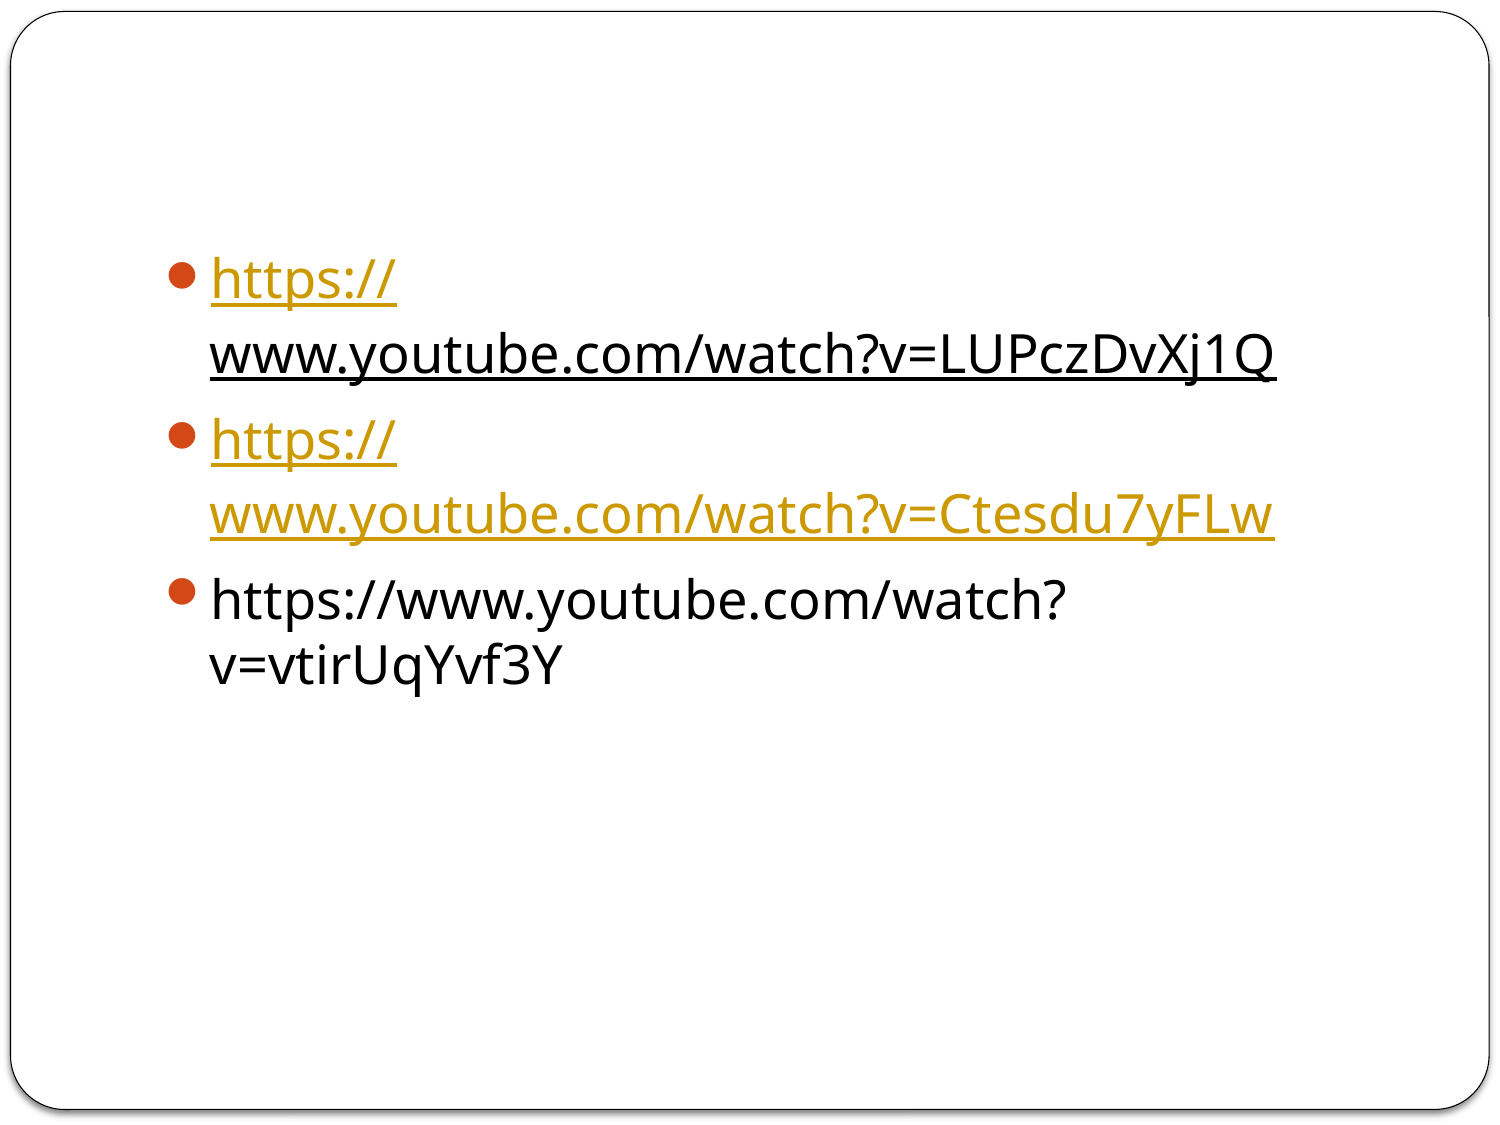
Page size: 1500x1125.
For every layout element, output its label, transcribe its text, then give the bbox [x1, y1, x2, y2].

list https://www.youtube.com/watch?v=LUPczDvXj1Q https://www.youtube.com/watch?v=Ctesdu7yFLw https://www.youtube.com/watch?v=vtirUqYvf3Y [150, 237, 1425, 988]
